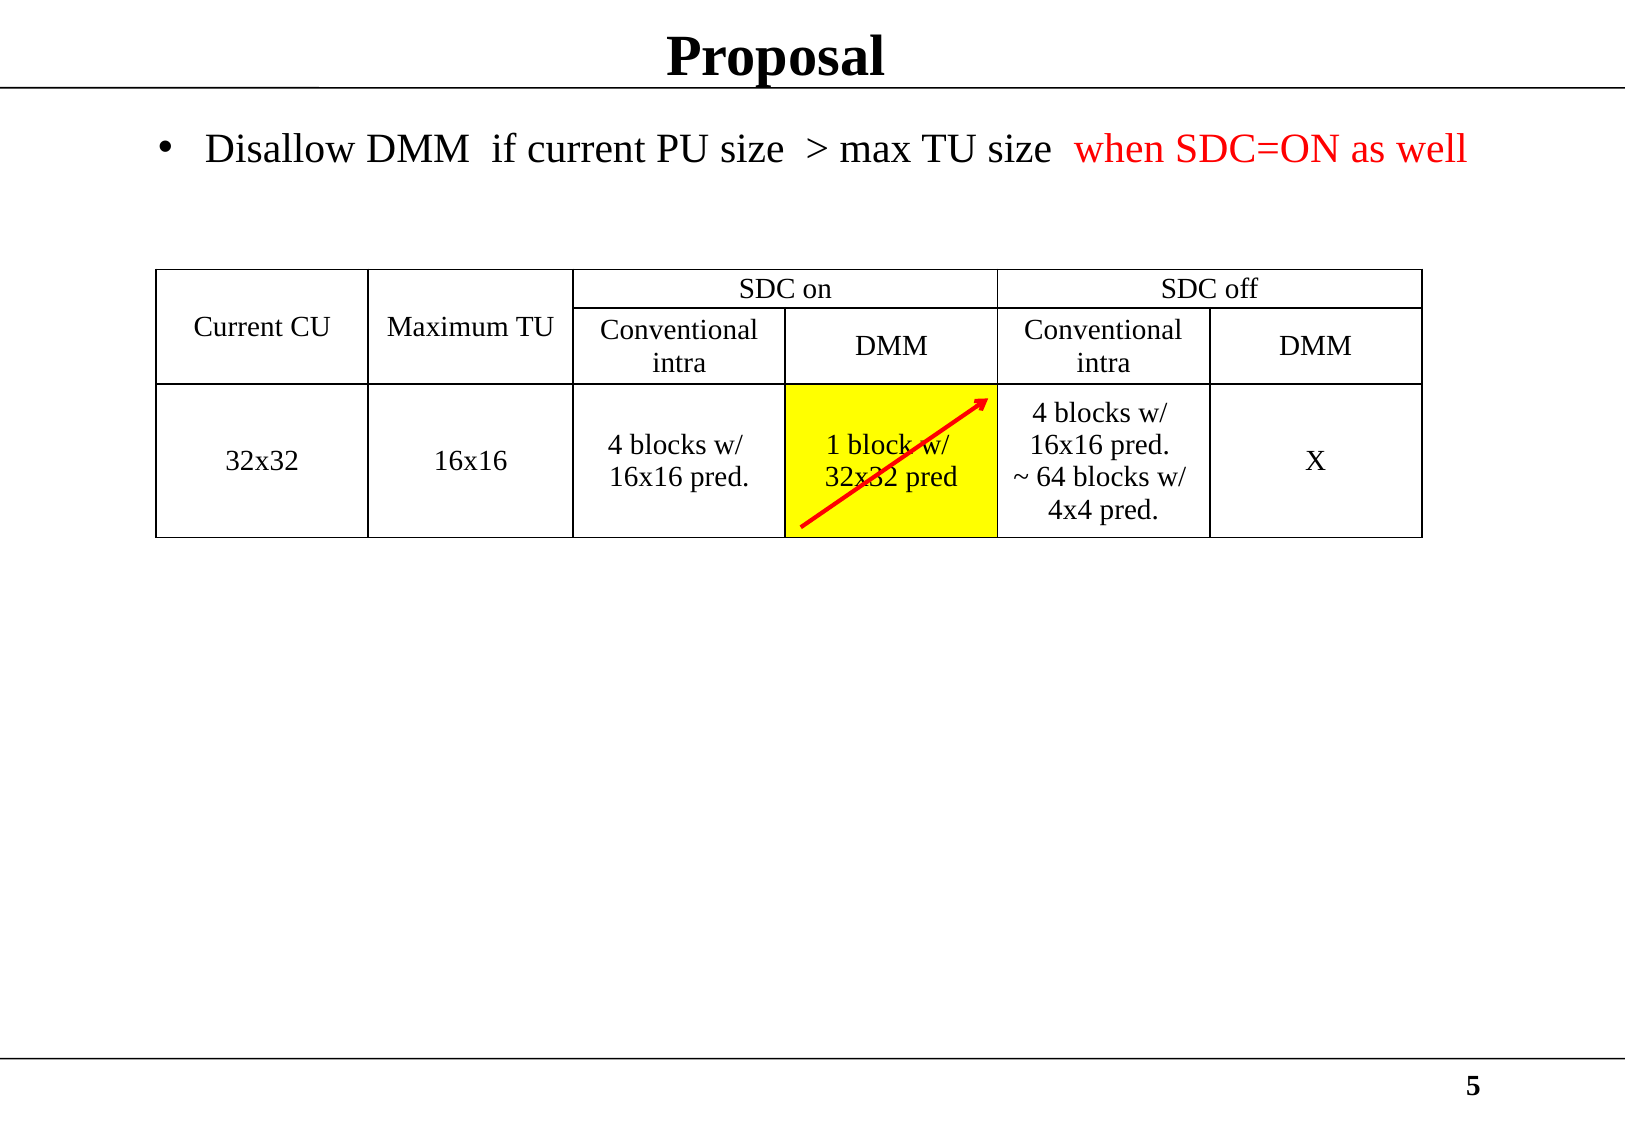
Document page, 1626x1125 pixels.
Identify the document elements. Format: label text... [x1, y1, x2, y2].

title Proposal [68, 9, 1484, 94]
table_header Current CU [157, 270, 367, 383]
table_cell 1 block w/ 32x32 pred [786, 385, 997, 537]
slide_number 5 [1403, 1058, 1544, 1106]
list Disallow DMM if current PU size > max TU size when SDC=ON as well [68, 113, 1544, 1005]
table_cell 32x32 [157, 385, 367, 537]
table_cell 4 blocks w/ 16x16 pred. ~ 64 blocks w/ 4x4 pred. [998, 385, 1209, 537]
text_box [800, 398, 989, 528]
table_cell DMM [1211, 309, 1421, 383]
table_header SDC off [998, 270, 1421, 307]
table_cell DMM [786, 309, 997, 383]
table_header SDC on [574, 270, 997, 307]
table_cell 4 blocks w/ 16x16 pred. [574, 385, 784, 537]
table_header Maximum TU [369, 270, 572, 383]
table_cell 16x16 [369, 385, 572, 537]
table_cell Conventional intra [574, 309, 784, 383]
table_cell X [1211, 385, 1421, 537]
table_cell Conventional intra [998, 309, 1209, 383]
